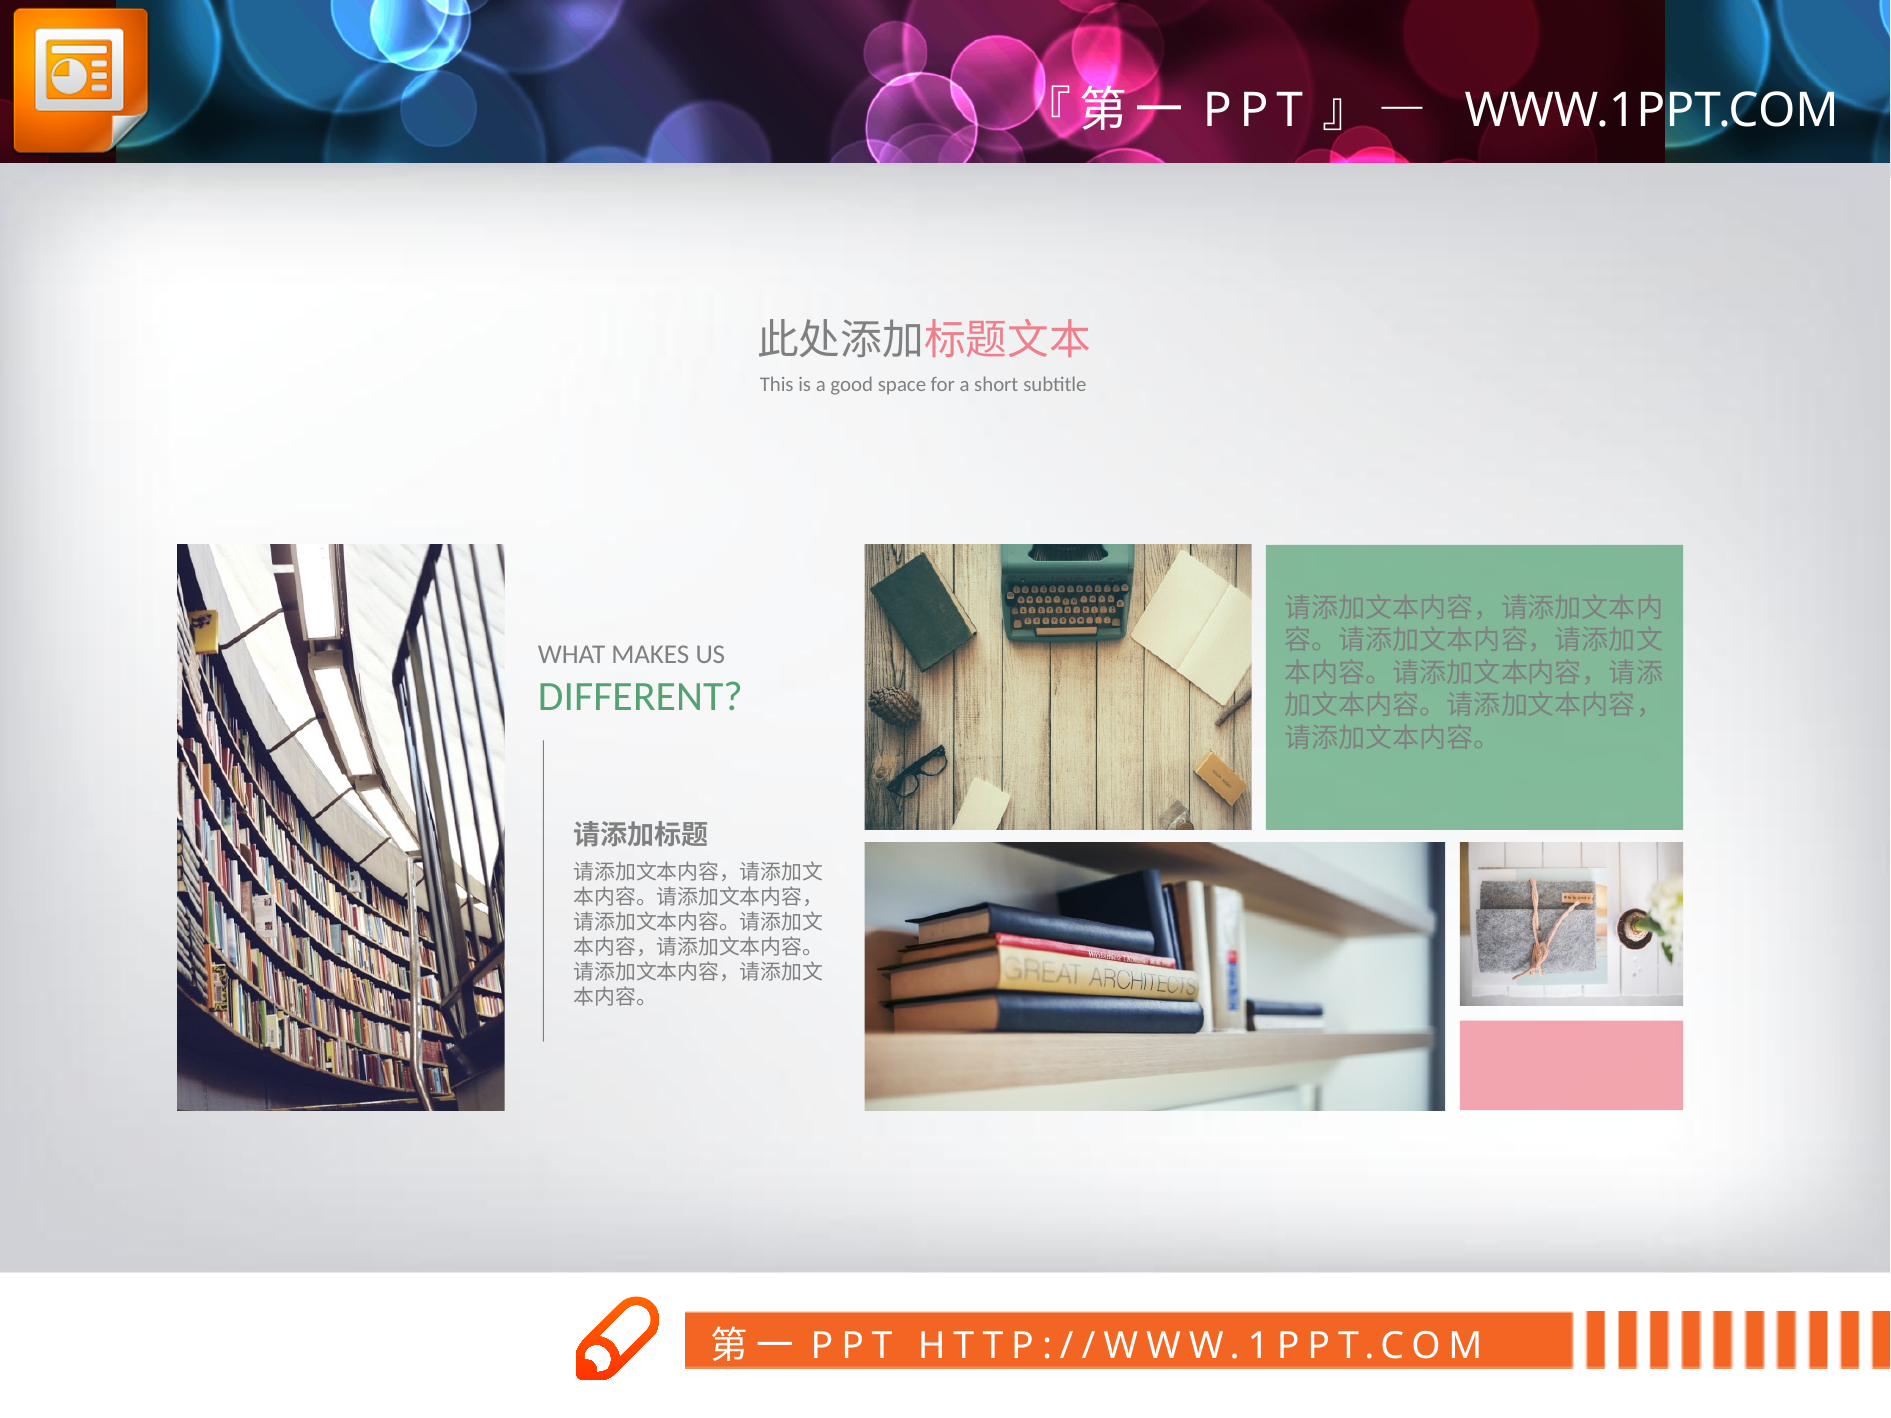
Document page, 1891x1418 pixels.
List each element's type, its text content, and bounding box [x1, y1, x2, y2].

text_box 请添加文本内容，请添加文本内容。请添加文本内容，请添加文本内容。请添加文本内容，请添加文本内容。请添加文本内容，请添加文本内容。 [1265, 544, 1684, 830]
text_box [1459, 842, 1684, 1006]
text_box This is a good space for a short subtitle [740, 360, 1106, 405]
picture [0, 0, 1891, 1275]
text_box [864, 842, 1446, 1111]
text_box [1459, 1020, 1684, 1111]
text_box [864, 544, 1252, 830]
text_box 请添加文本内容，请添加文本内容。请添加文本内容，请添加文本内容。请添加文本内容，请添加文本内容。请添加文本内容，请添加文本内容。 [573, 858, 832, 1034]
text_box [177, 544, 505, 1111]
picture [685, 1311, 1891, 1369]
text_box 此处添加标题文本 [738, 303, 1111, 373]
text_box WHAT MAKES US DIFFERENT? [537, 636, 832, 719]
text_box 请添加标题 [573, 817, 832, 850]
